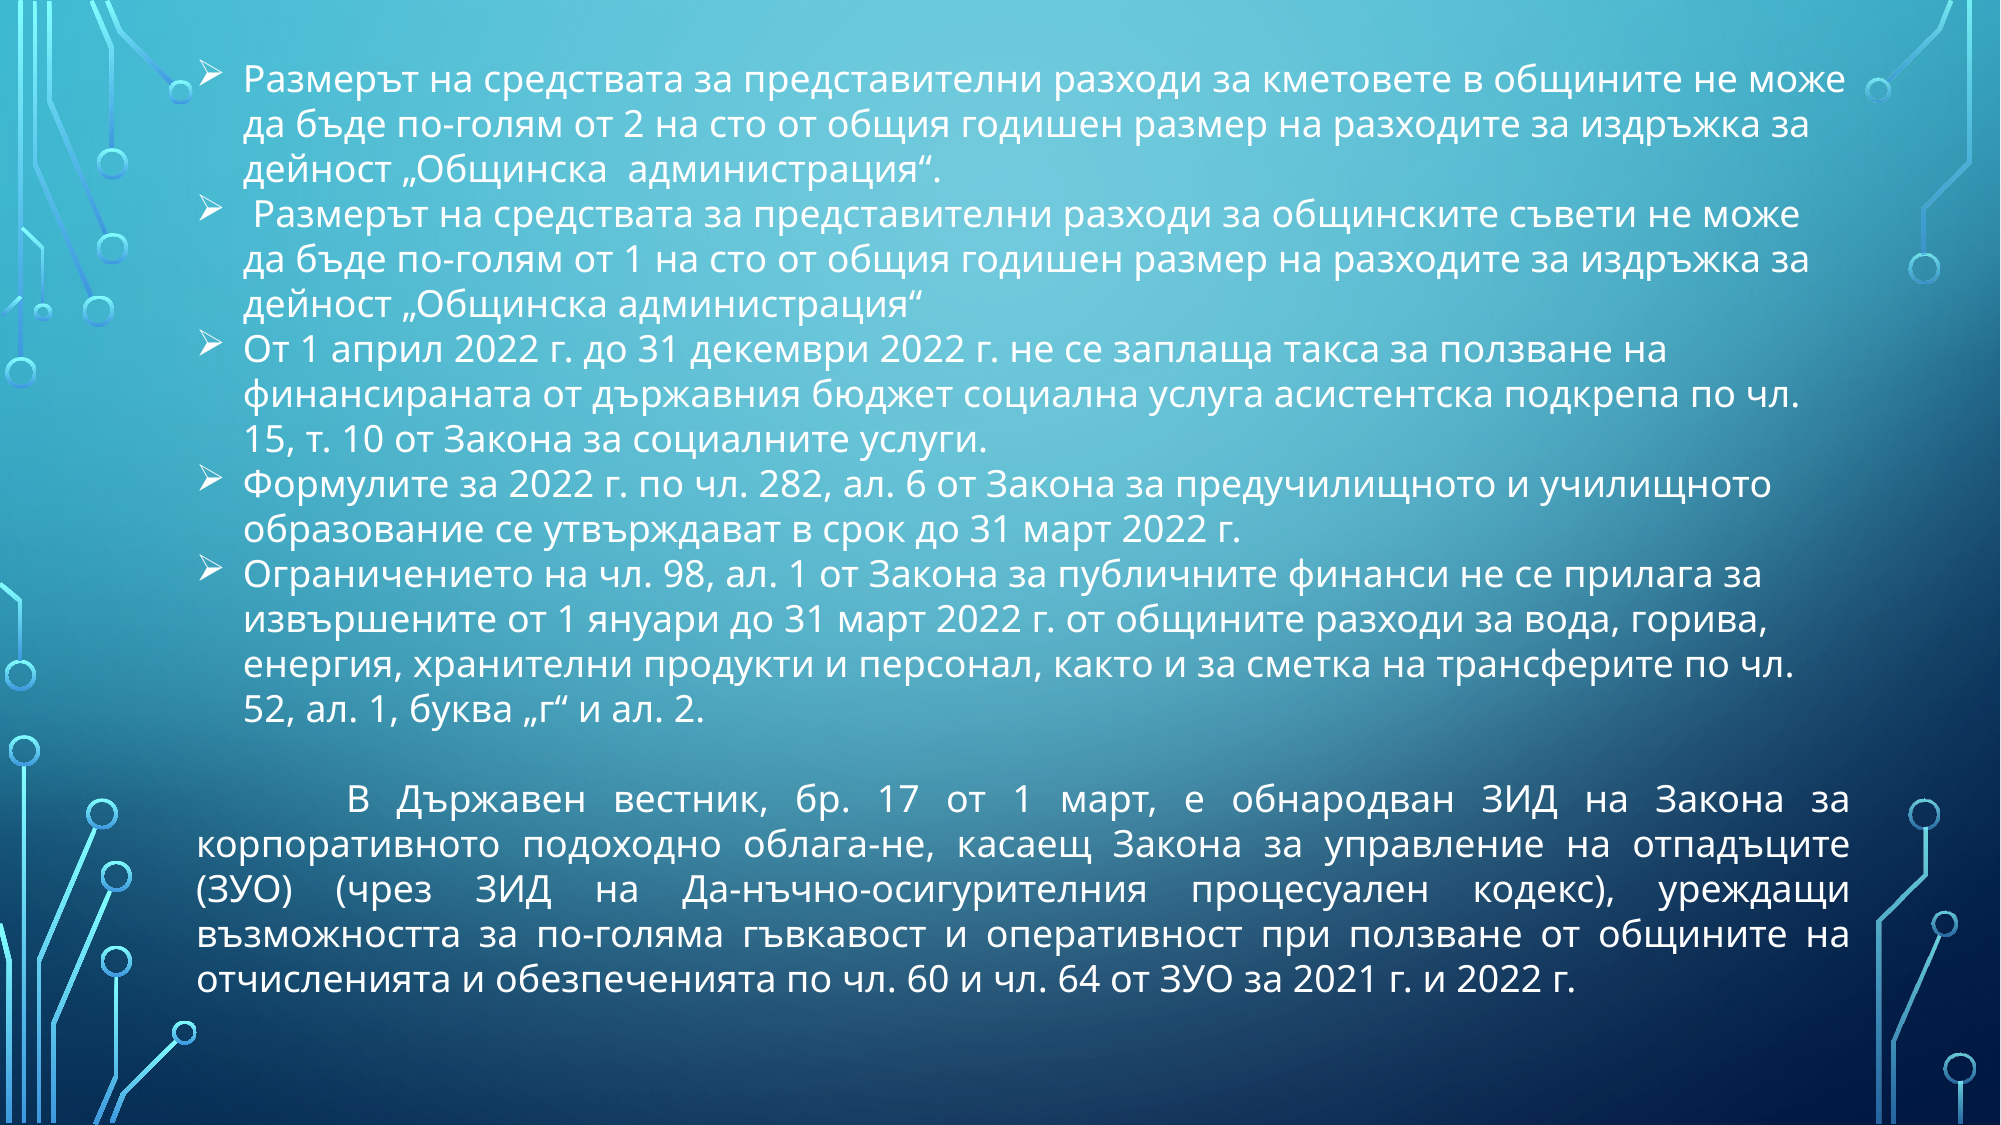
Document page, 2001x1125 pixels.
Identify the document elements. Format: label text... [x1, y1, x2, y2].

text_box Размерът на средствата за представителни разходи за кметовете в общините не може да бъде по-голям от 2 на сто от общия годишен размер на разходите за издръжка за дейност „Общинска администрация“. Размерът на средствата за представителни разходи за общинските съвети не може да бъде по-голям от 1 на сто от общия годишен размер на разходите за издръжка за дейност „Общинска администрация“ От 1 април 2022 г. до 31 декември 2022 г. не се заплаща такса за ползване на финансираната от държавния бюджет социална услуга асистентска подкрепа по чл. 15, т. 10 от Закона за социалните услуги. Формулите за 2022 г. по чл. 282, ал. 6 от Закона за предучилищното и училищното образование се утвърждават в срок до 31 март 2022 г. Ограничението на чл. 98, ал. 1 от Закона за публичните финанси не се прилага за извършените от 1 януари до 31 март 2022 г. от общините разходи за вода, горива, енергия, хранителни продукти и персонал, както и за сметка на трансферите по чл. 52, ал. 1, буква „г“ и ал. 2. В Държавен вестник, бр. 17 от 1 март, е обнародван ЗИД на Закона за корпоративното подоходно облага-не, касаещ Закона за управление на отпадъците (ЗУО) (чрез ЗИД на Да-нъчно-осигурителния процесуален кодекс), уреждащи възможността за по-голяма гъвкавост и оперативност при ползване от общините на отчисленията и обезпеченията по чл. 60 и чл. 64 от ЗУО за 2021 г. и 2022 г. [181, 47, 1867, 1098]
